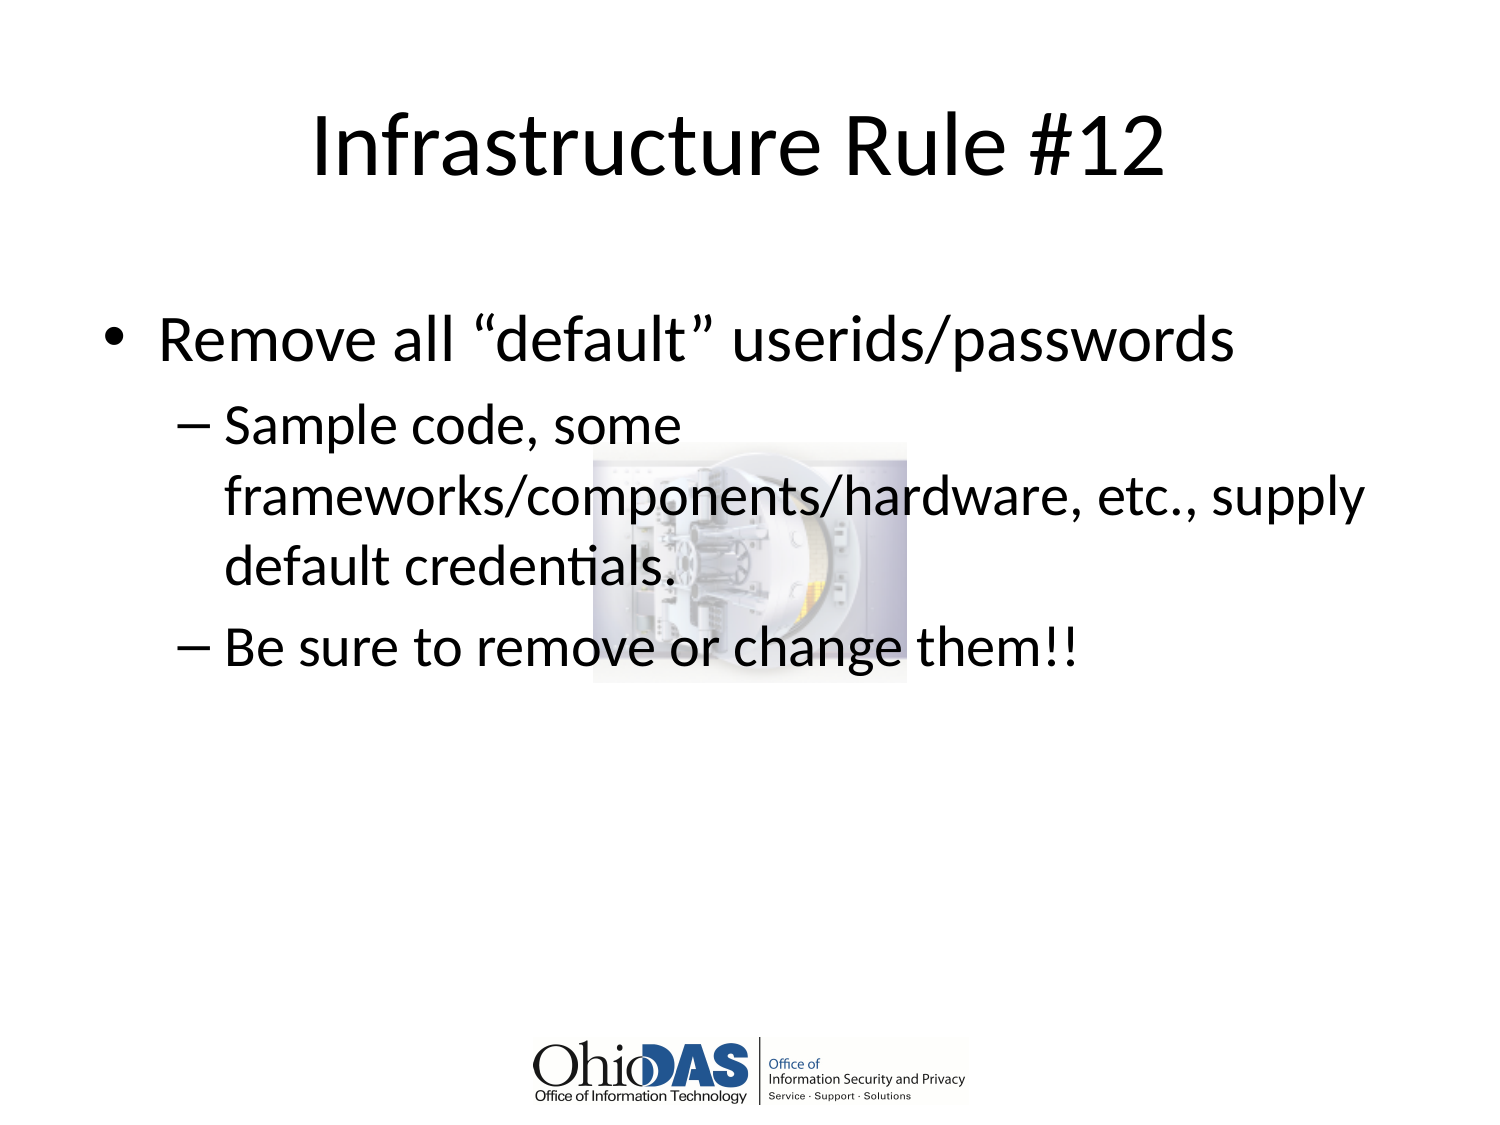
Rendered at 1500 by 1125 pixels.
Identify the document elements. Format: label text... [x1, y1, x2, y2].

picture [533, 1037, 969, 1105]
list Remove all “default” userids/passwords Sample code, some frameworks/components/hardware, etc., supply default credentials. Be sure to remove or change them!! [87, 287, 1425, 1013]
title Infrastructure Rule #12 [75, 45, 1425, 233]
